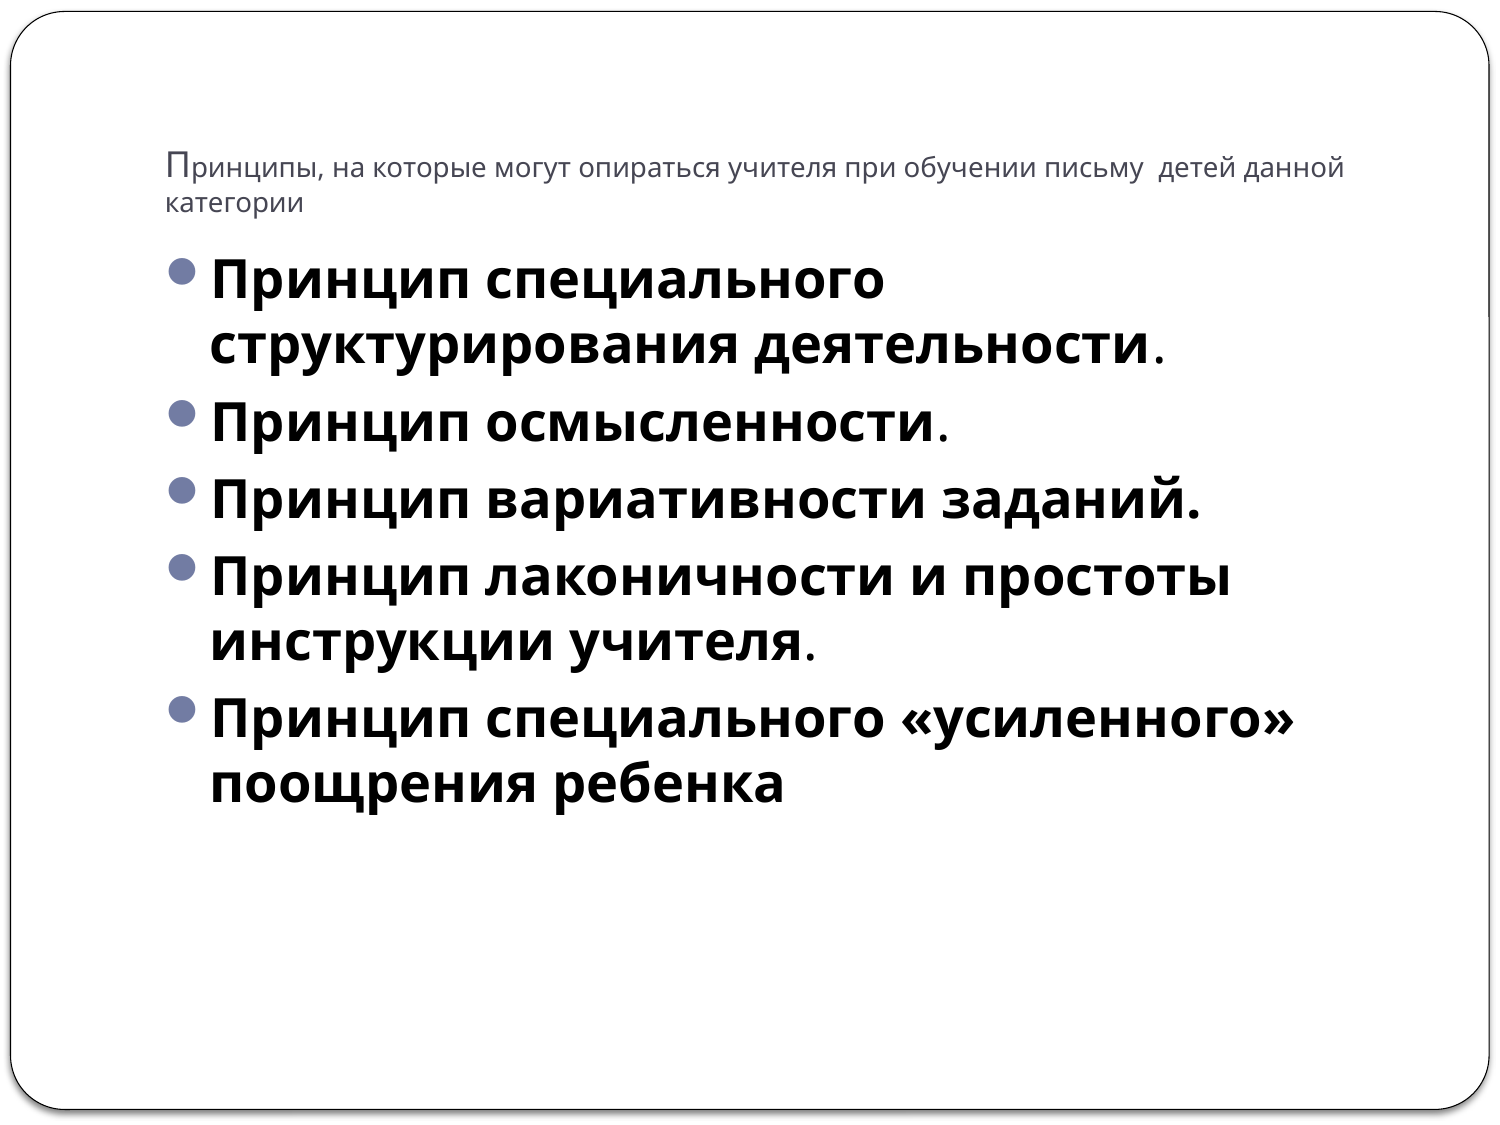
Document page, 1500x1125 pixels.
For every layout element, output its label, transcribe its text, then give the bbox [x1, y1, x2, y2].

list Принцип специального структурирования деятельности. Принцип осмысленности. Принцип вариативности заданий. Принцип лаконичности и простоты инструкции учителя. Принцип специального «усиленного» поощрения ребенка [150, 237, 1425, 988]
title Принципы, на которые могут опираться учителя при обучении письму детей данной категории [150, 45, 1425, 233]
